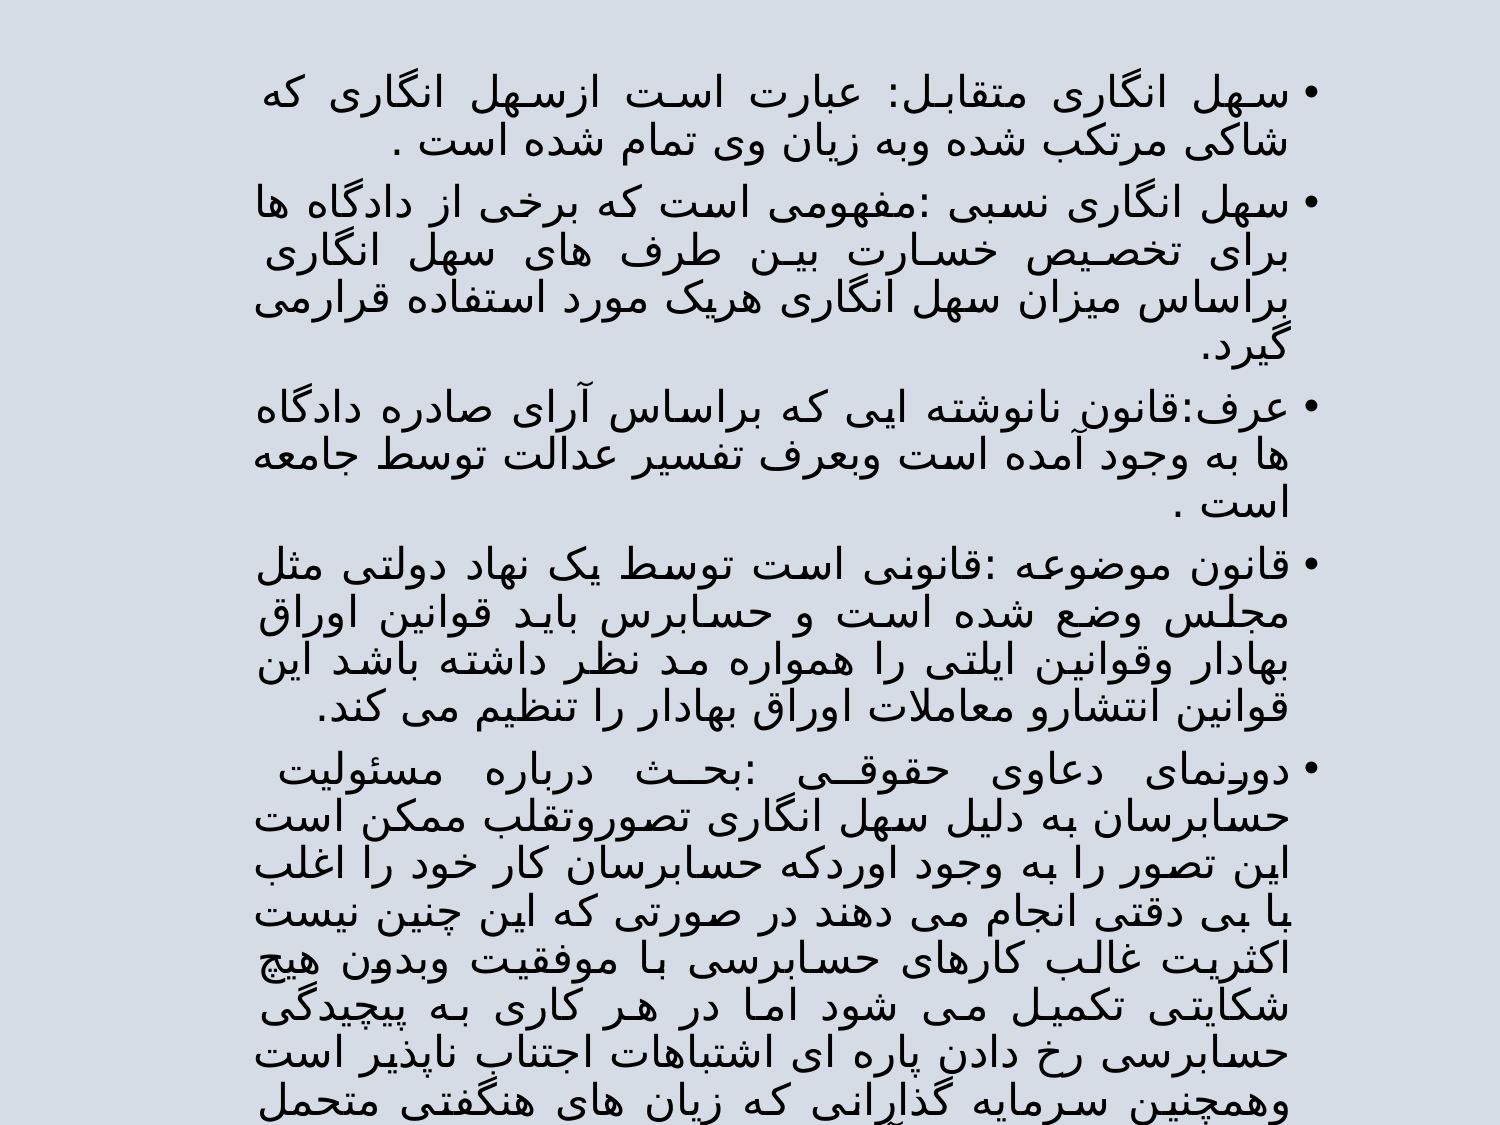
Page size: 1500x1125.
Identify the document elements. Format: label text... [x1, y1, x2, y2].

list سهل انگاری متقابل: عبارت است ازسهل انگاری که شاکی مرتکب شده وبه زیان وی تمام شده است . سهل انگاری نسبی :مفهومی است که برخی از دادگاه ها برای تخصیص خسارت بین طرف های سهل انگاری براساس میزان سهل انگاری هریک مورد استفاده قرارمی گیرد. عرف:قانون نانوشته ایی که براساس آرای صادره دادگاه ها به وجود آمده است وبعرف تفسیر عدالت توسط جامعه است . قانون موضوعه :قانونی است توسط یک نهاد دولتی مثل مجلس وضع شده است و حسابرس باید قوانین اوراق بهادار وقوانین ایلتی را همواره مد نظر داشته باشد این قوانین انتشارو معاملات اوراق بهادار را تنظیم می کند. دورنمای دعاوی حقوقی :بحث درباره مسئولیت حسابرسان به دلیل سهل انگاری تصوروتقلب ممکن است این تصور را به وجود اوردکه حسابرسان کار خود را اغلب با بی دقتی انجام می دهند در صورتی که این چنین نیست اکثریت غالب کارهای حسابرسی با موفقیت وبدون هیچ شکایتی تکمیل می شود اما در هر کاری به پیچیدگی حسابرسی رخ دادن پاره ای اشتباهات اجتناب ناپذیر است وهمچنین سرمایه گذارانی که زیان های هنگفتی متحمل می شوند نیز درصددآنند که خسارت داده را به هرشکل ممکن جبران کنند هرموسسه حسابرسی هر چه قدرهم در کارخود دقت داشته باشد بازهم ممکن است گهگاهی خود را درجایگاه متهمین دادگاه ببینند. [237, 62, 1335, 528]
